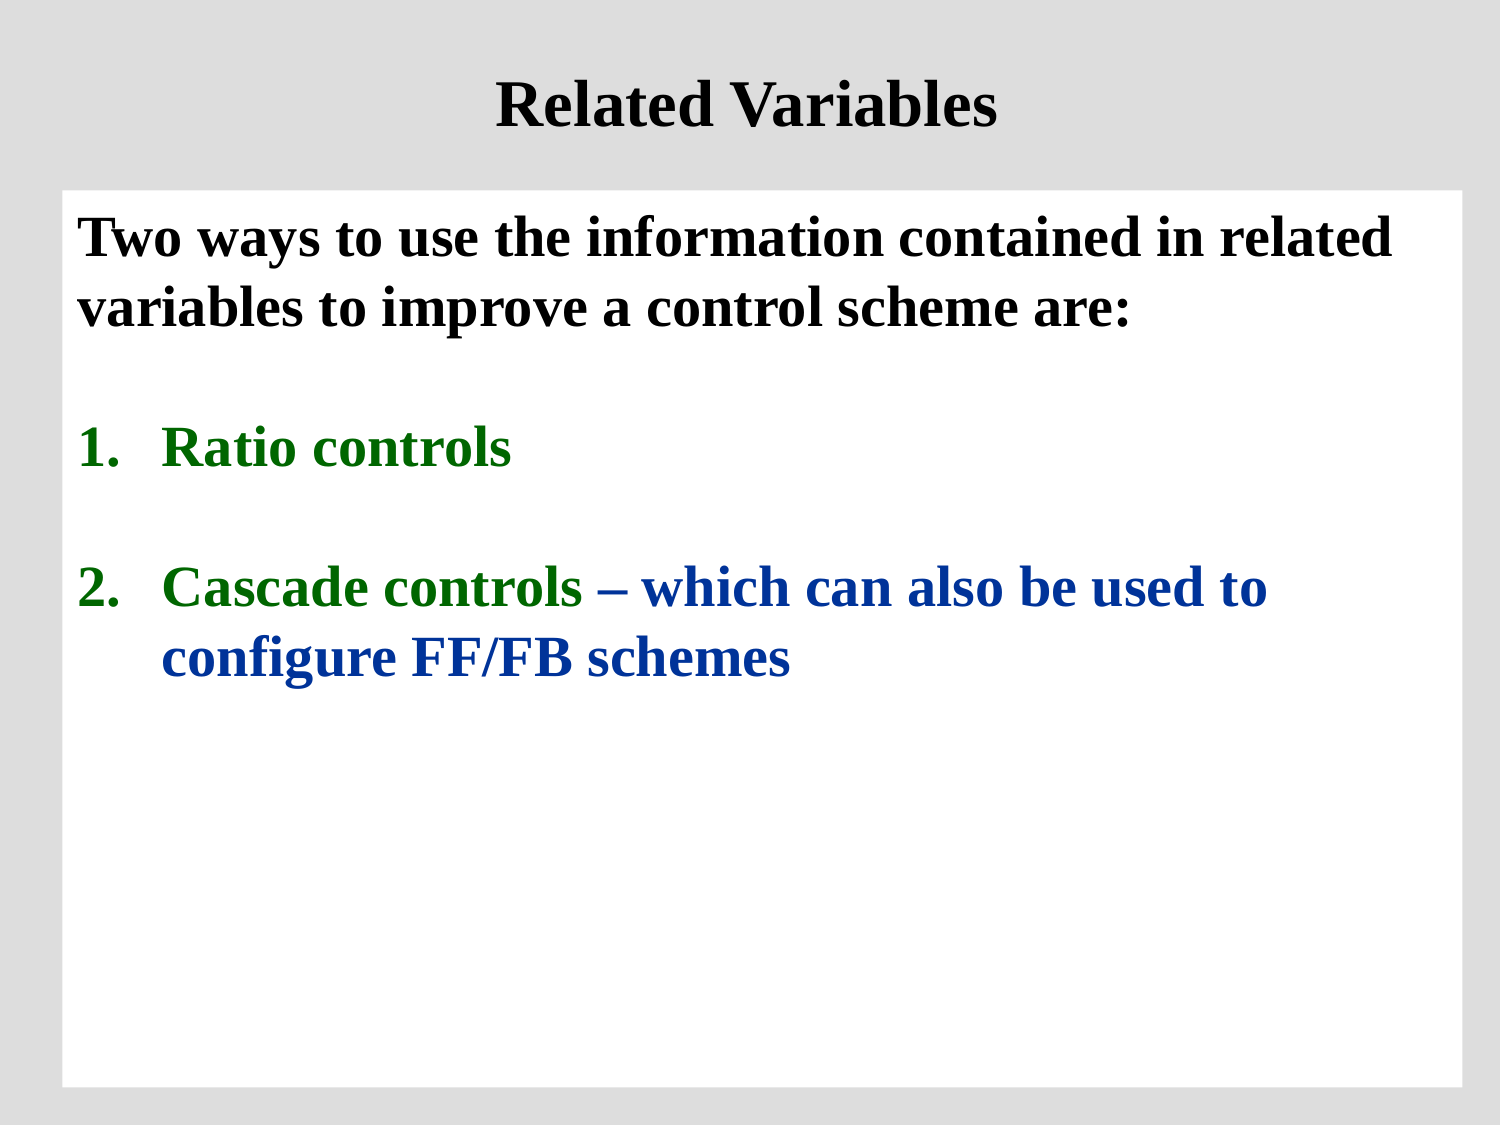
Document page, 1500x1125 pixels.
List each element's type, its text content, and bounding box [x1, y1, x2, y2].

title Related Variables [41, 24, 1454, 175]
subtitle Two ways to use the information contained in related variables to improve a control scheme are: Ratio controls Cascade controls – which can also be used to configure FF/FB schemes [62, 190, 1463, 1088]
